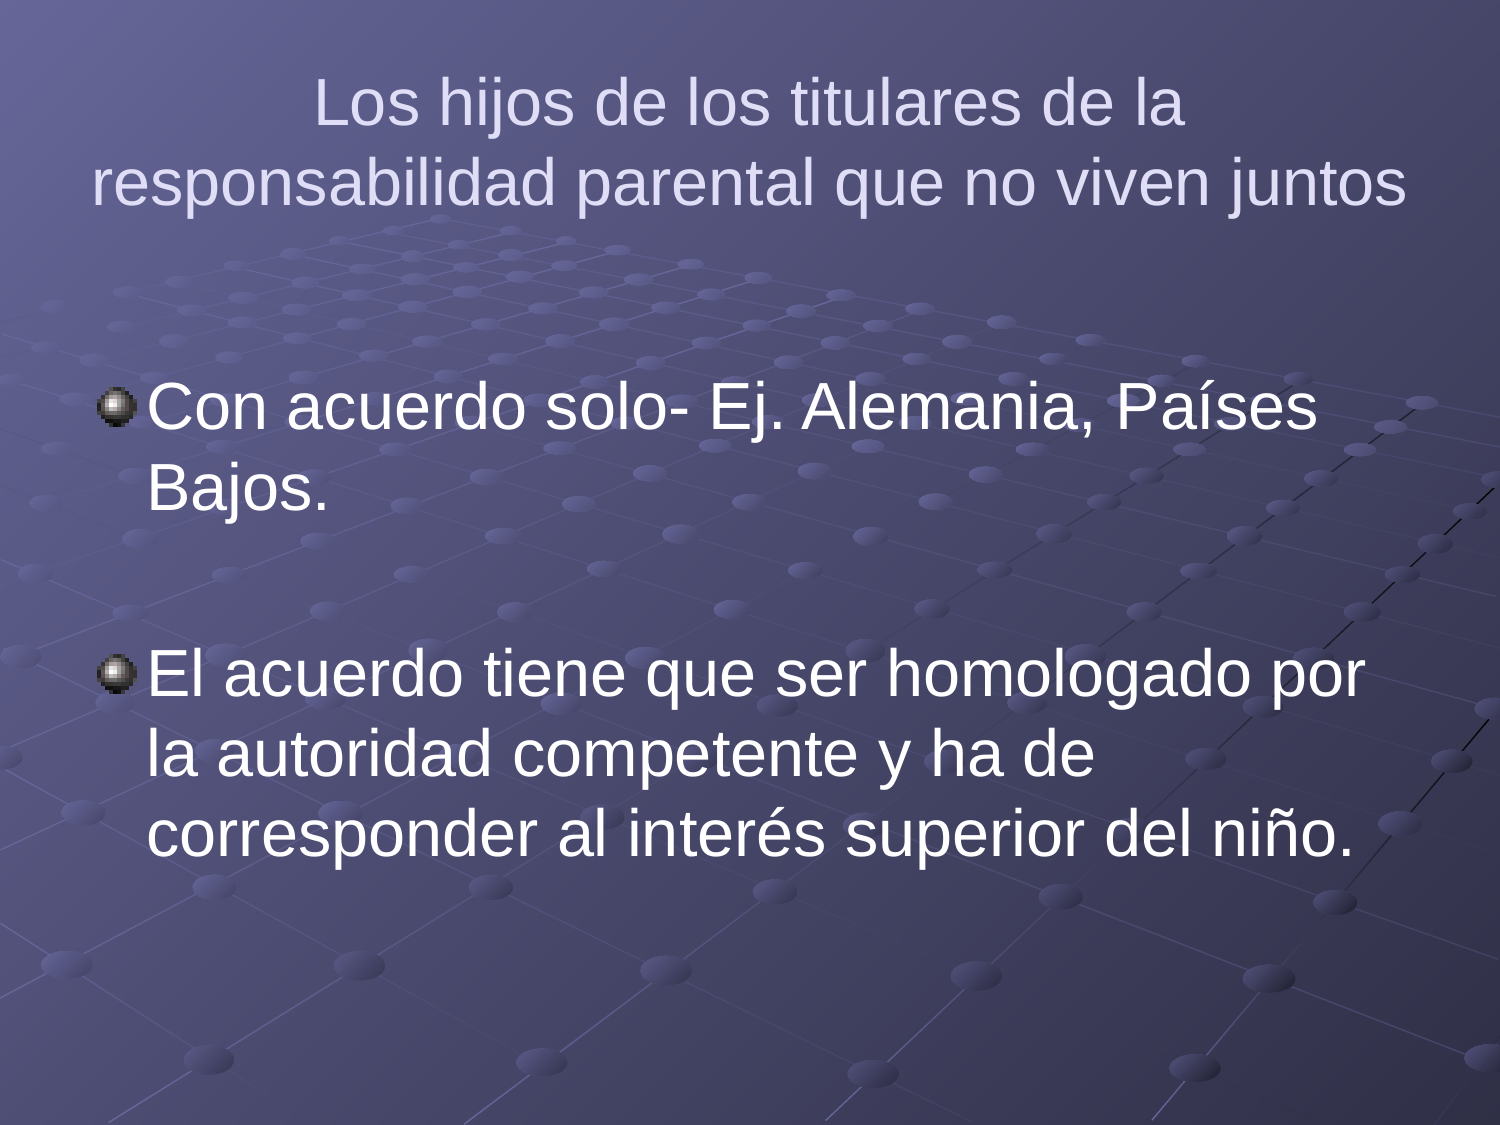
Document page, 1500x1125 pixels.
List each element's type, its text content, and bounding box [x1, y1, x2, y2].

picture [90, 646, 137, 694]
list Con acuerdo solo- Ej. Alemania, Países Bajos. El acuerdo tiene que ser homologado por la autoridad competente y ha de corresponder al interés superior del niño. [74, 262, 1426, 1007]
picture [90, 379, 137, 427]
title Los hijos de los titulares de la responsabilidad parental que no viven juntos [74, 44, 1426, 233]
